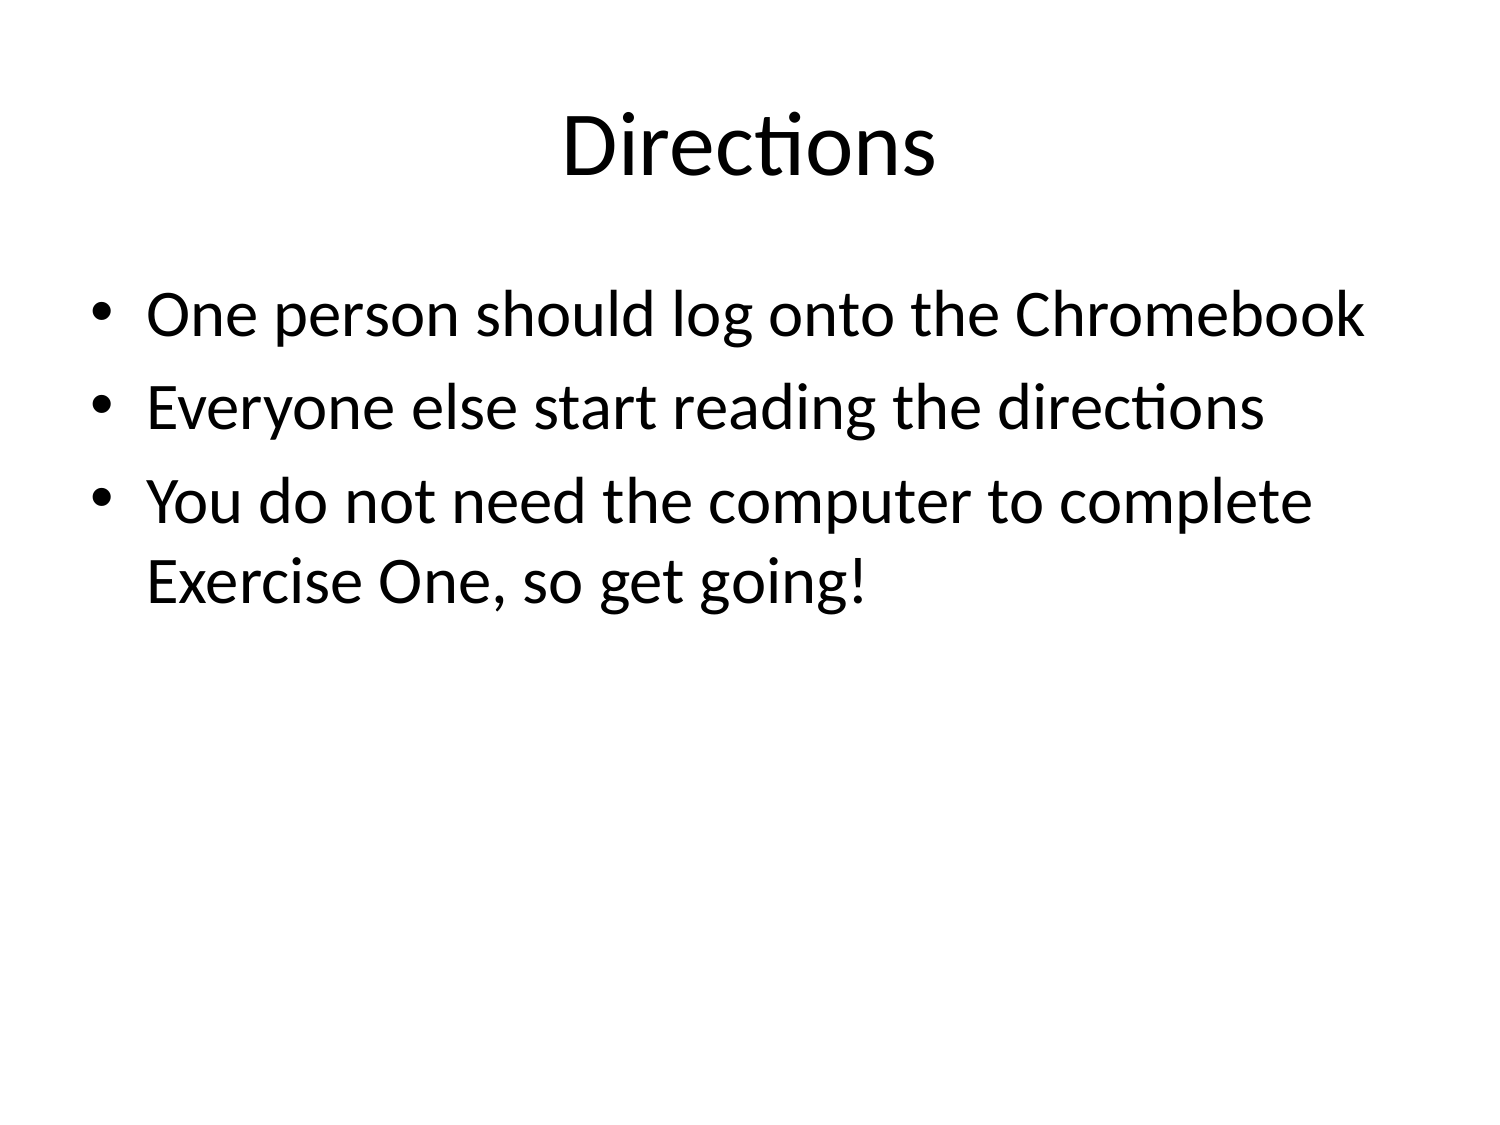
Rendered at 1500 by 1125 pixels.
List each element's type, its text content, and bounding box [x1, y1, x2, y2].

list One person should log onto the Chromebook Everyone else start reading the directions You do not need the computer to complete Exercise One, so get going! [75, 262, 1425, 1005]
title Directions [75, 45, 1425, 233]
